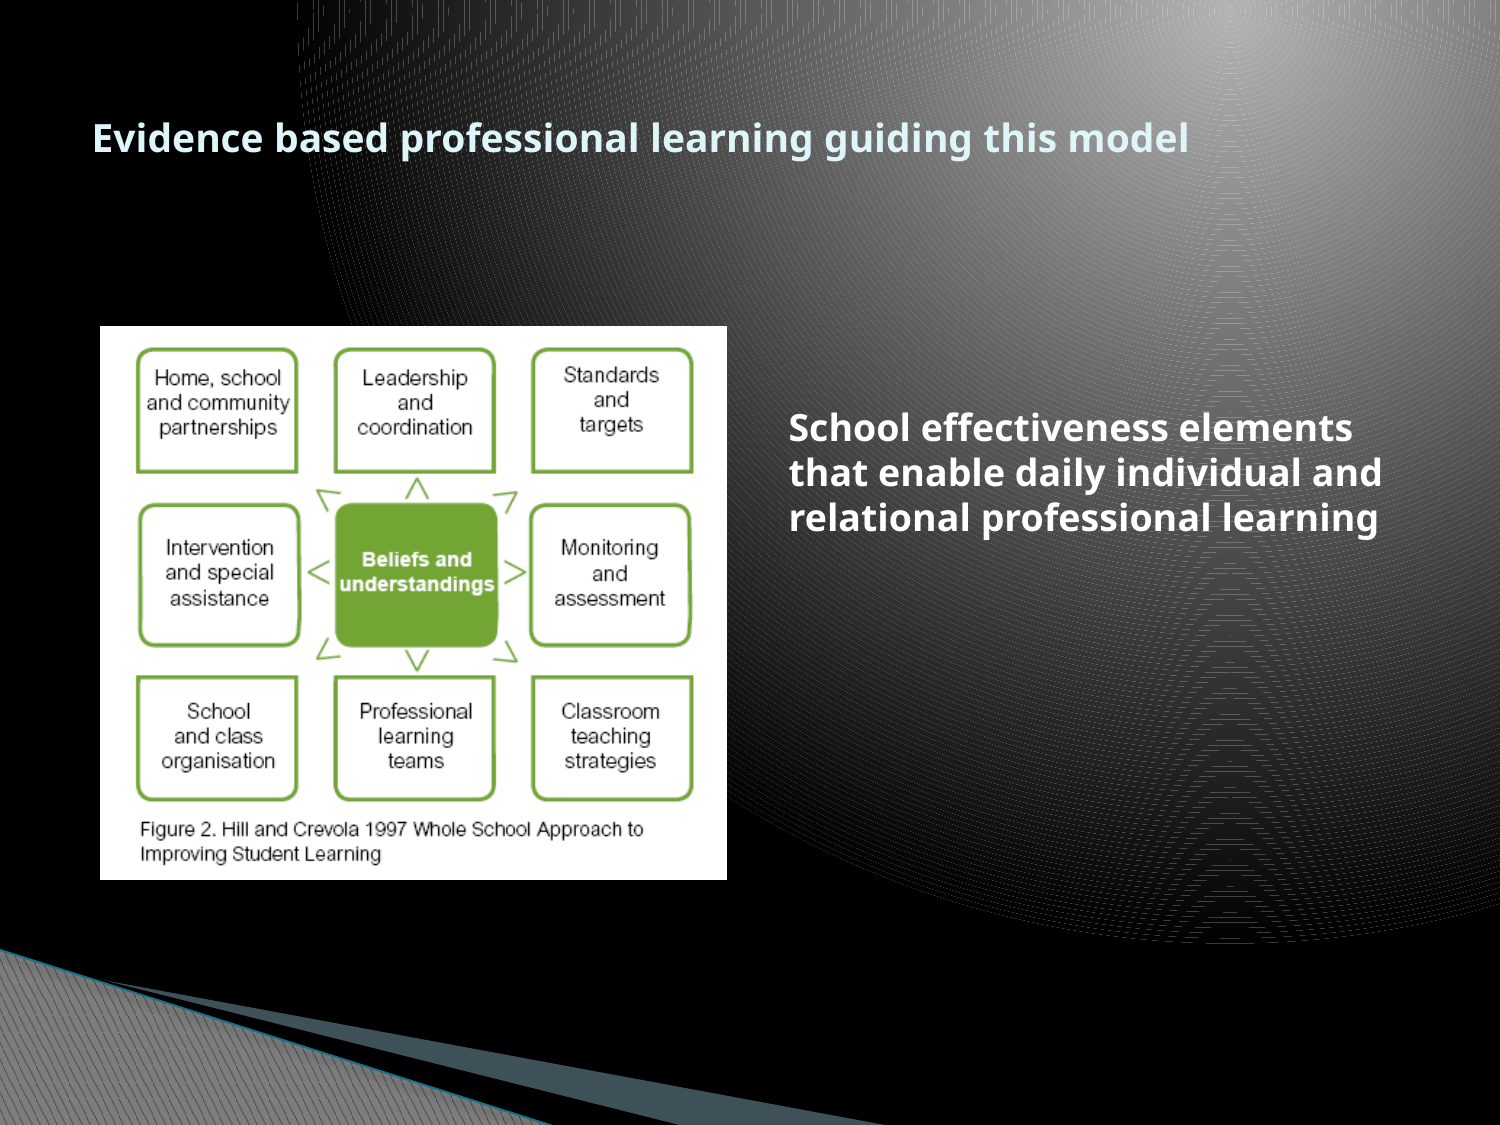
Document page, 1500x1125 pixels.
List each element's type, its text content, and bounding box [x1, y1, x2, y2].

title Evidence based professional learning guiding this model [76, 85, 1223, 190]
picture [0, 952, 543, 1125]
text_box School effectiveness elements that enable daily individual and relational professional learning [773, 397, 1400, 547]
picture [100, 326, 727, 880]
